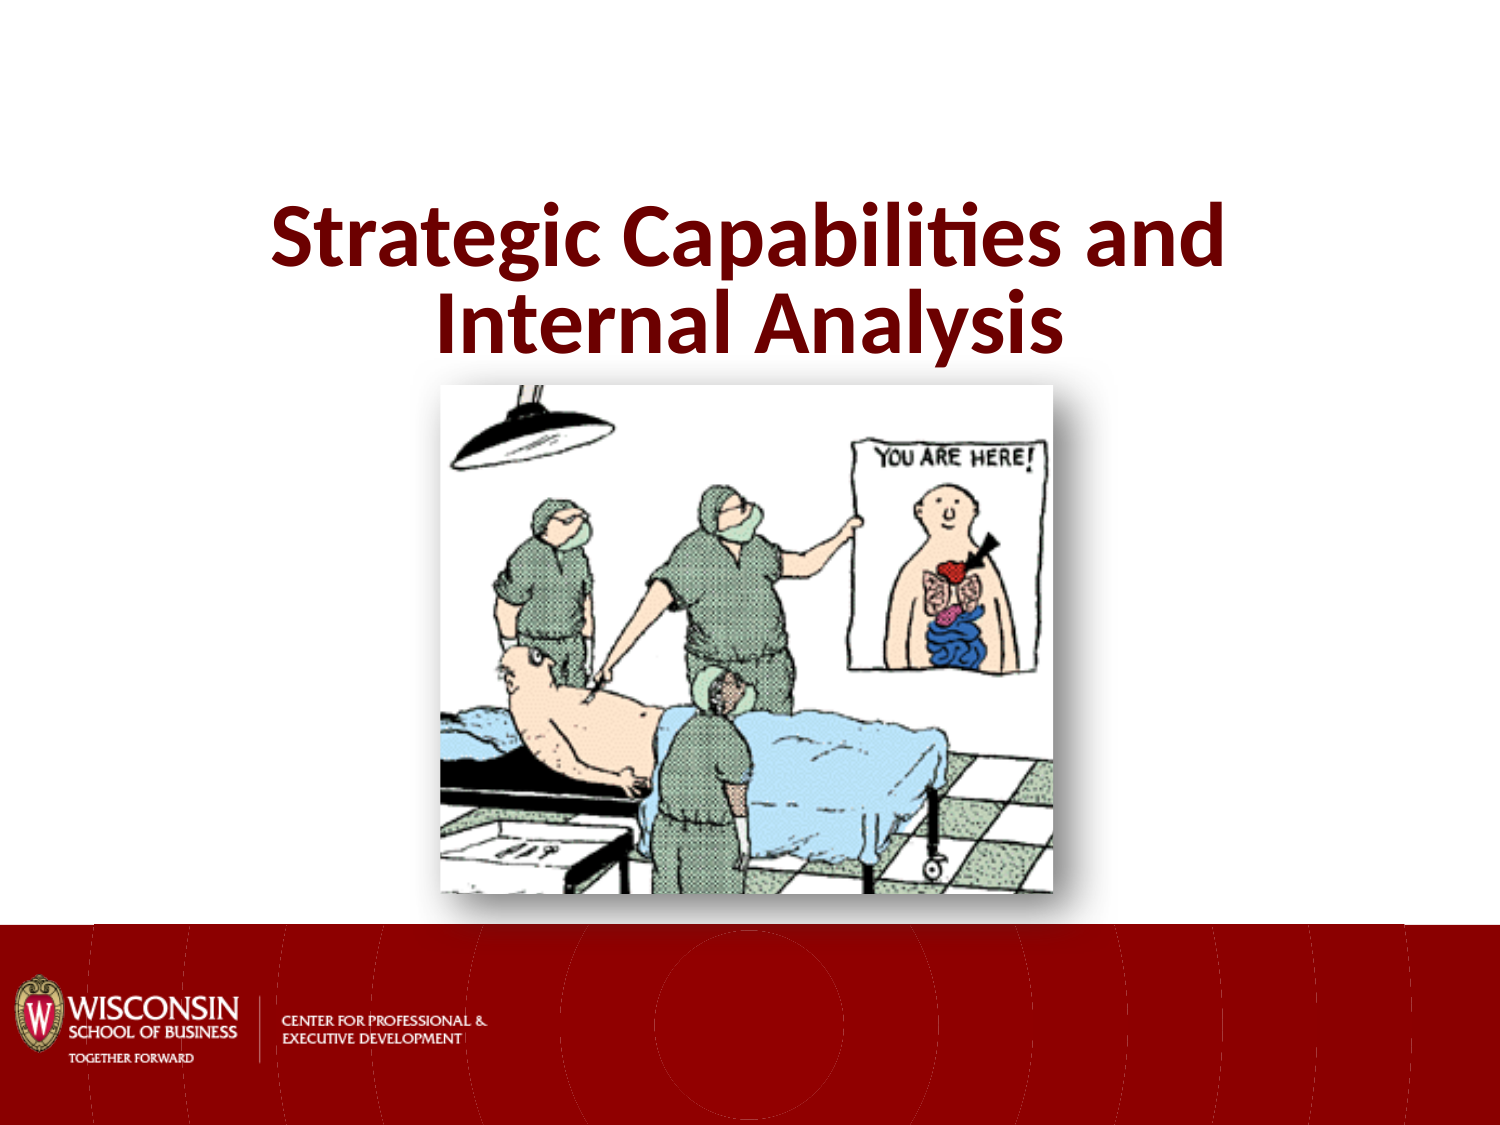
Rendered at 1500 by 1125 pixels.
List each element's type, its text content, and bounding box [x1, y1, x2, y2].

picture [14, 974, 488, 1064]
title Strategic Capabilities and Internal Analysis [112, 200, 1388, 368]
picture [440, 385, 1054, 895]
